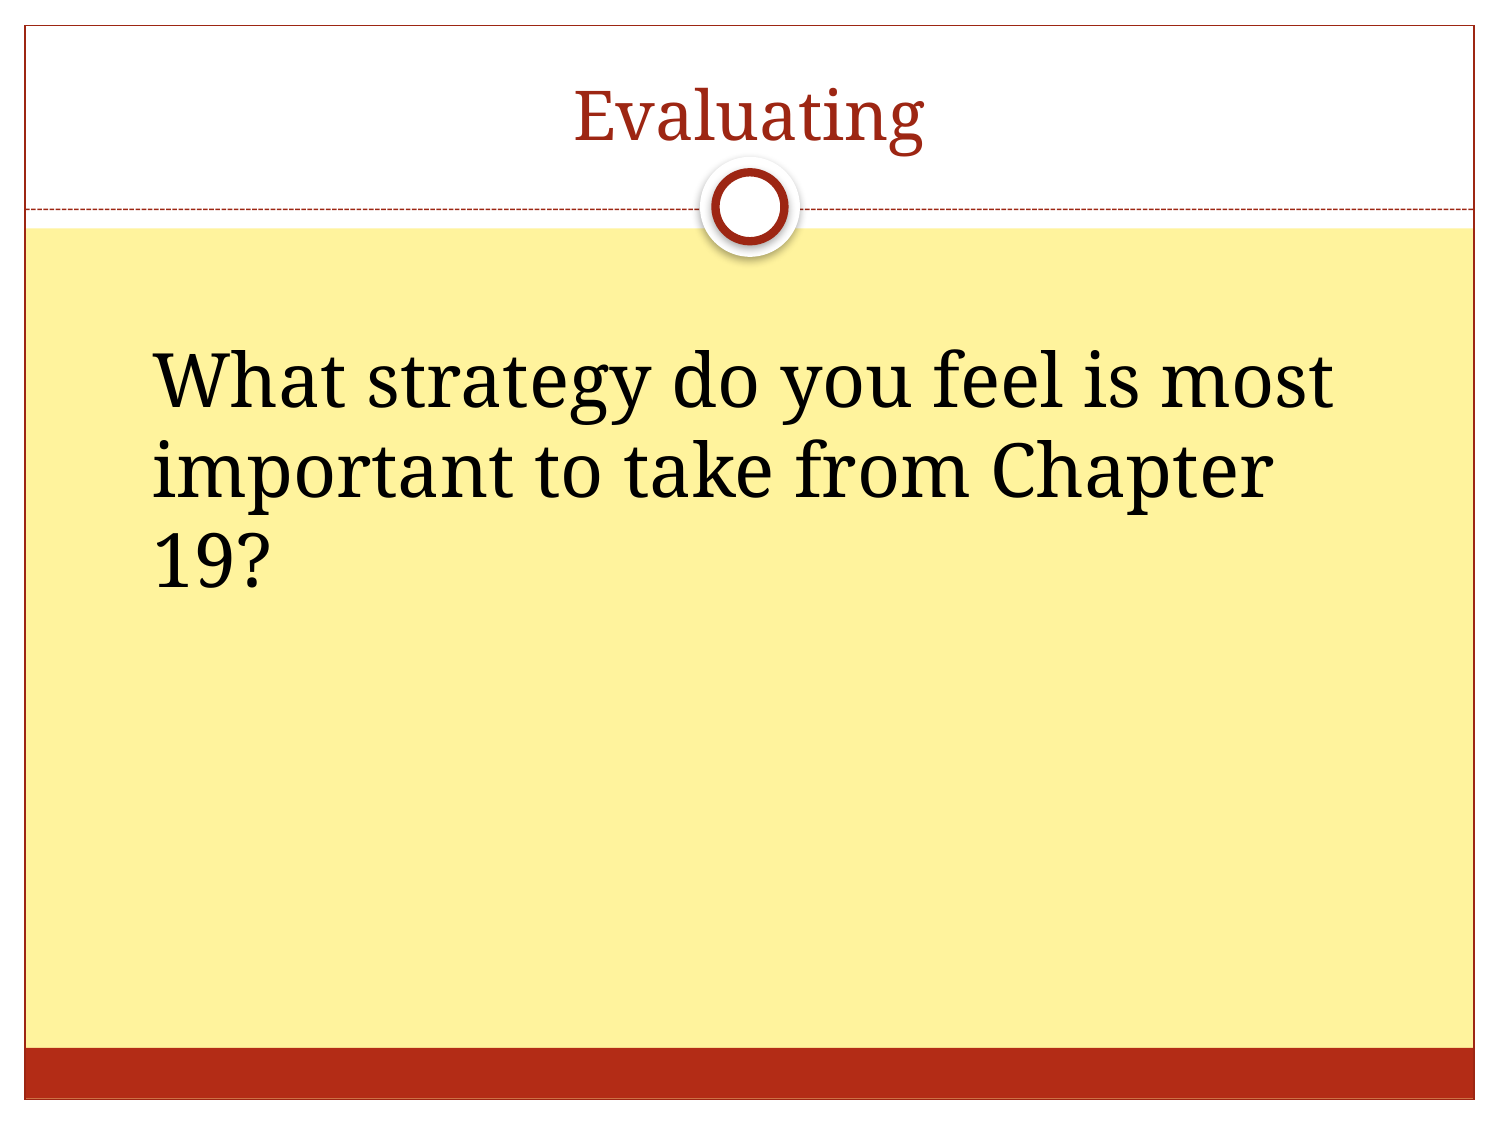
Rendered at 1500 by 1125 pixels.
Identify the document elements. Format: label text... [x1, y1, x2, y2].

title Evaluating [49, 37, 1450, 162]
text_box What strategy do you feel is most important to take from Chapter 19? [137, 324, 1388, 610]
